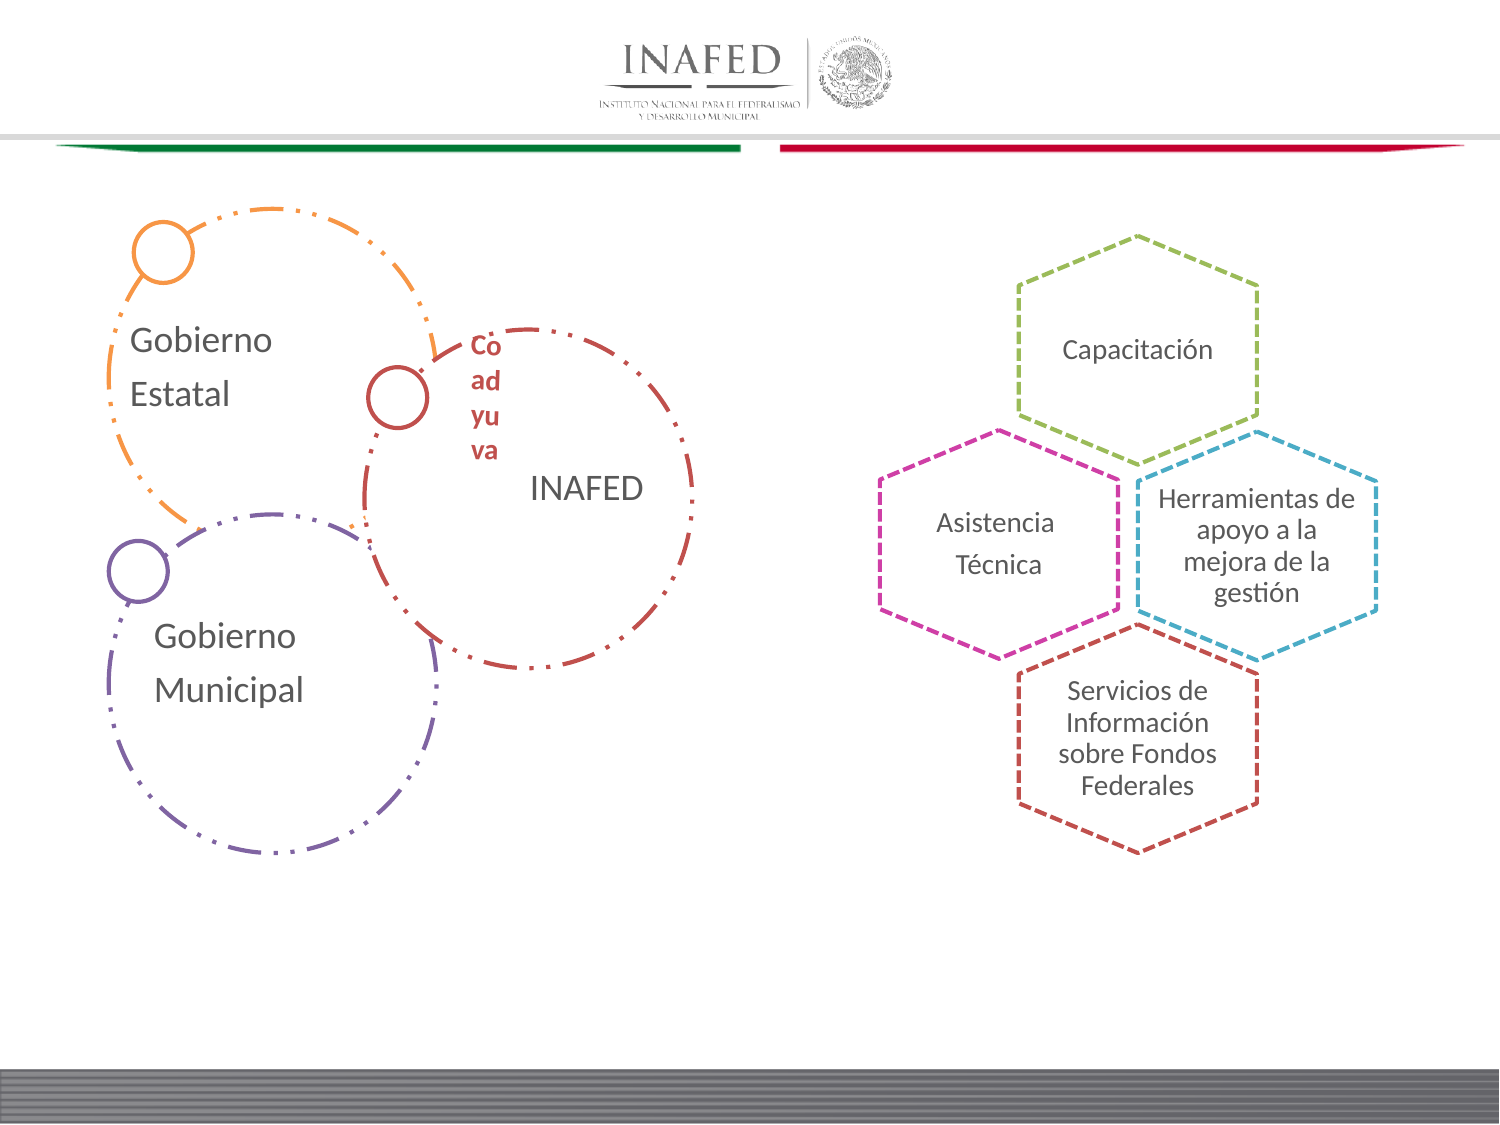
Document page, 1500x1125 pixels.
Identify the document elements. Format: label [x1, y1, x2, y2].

text_box [879, 235, 1377, 854]
picture [52, 138, 1471, 163]
picture [596, 34, 903, 123]
picture [0, 1068, 1499, 1125]
text_box [108, 208, 693, 854]
